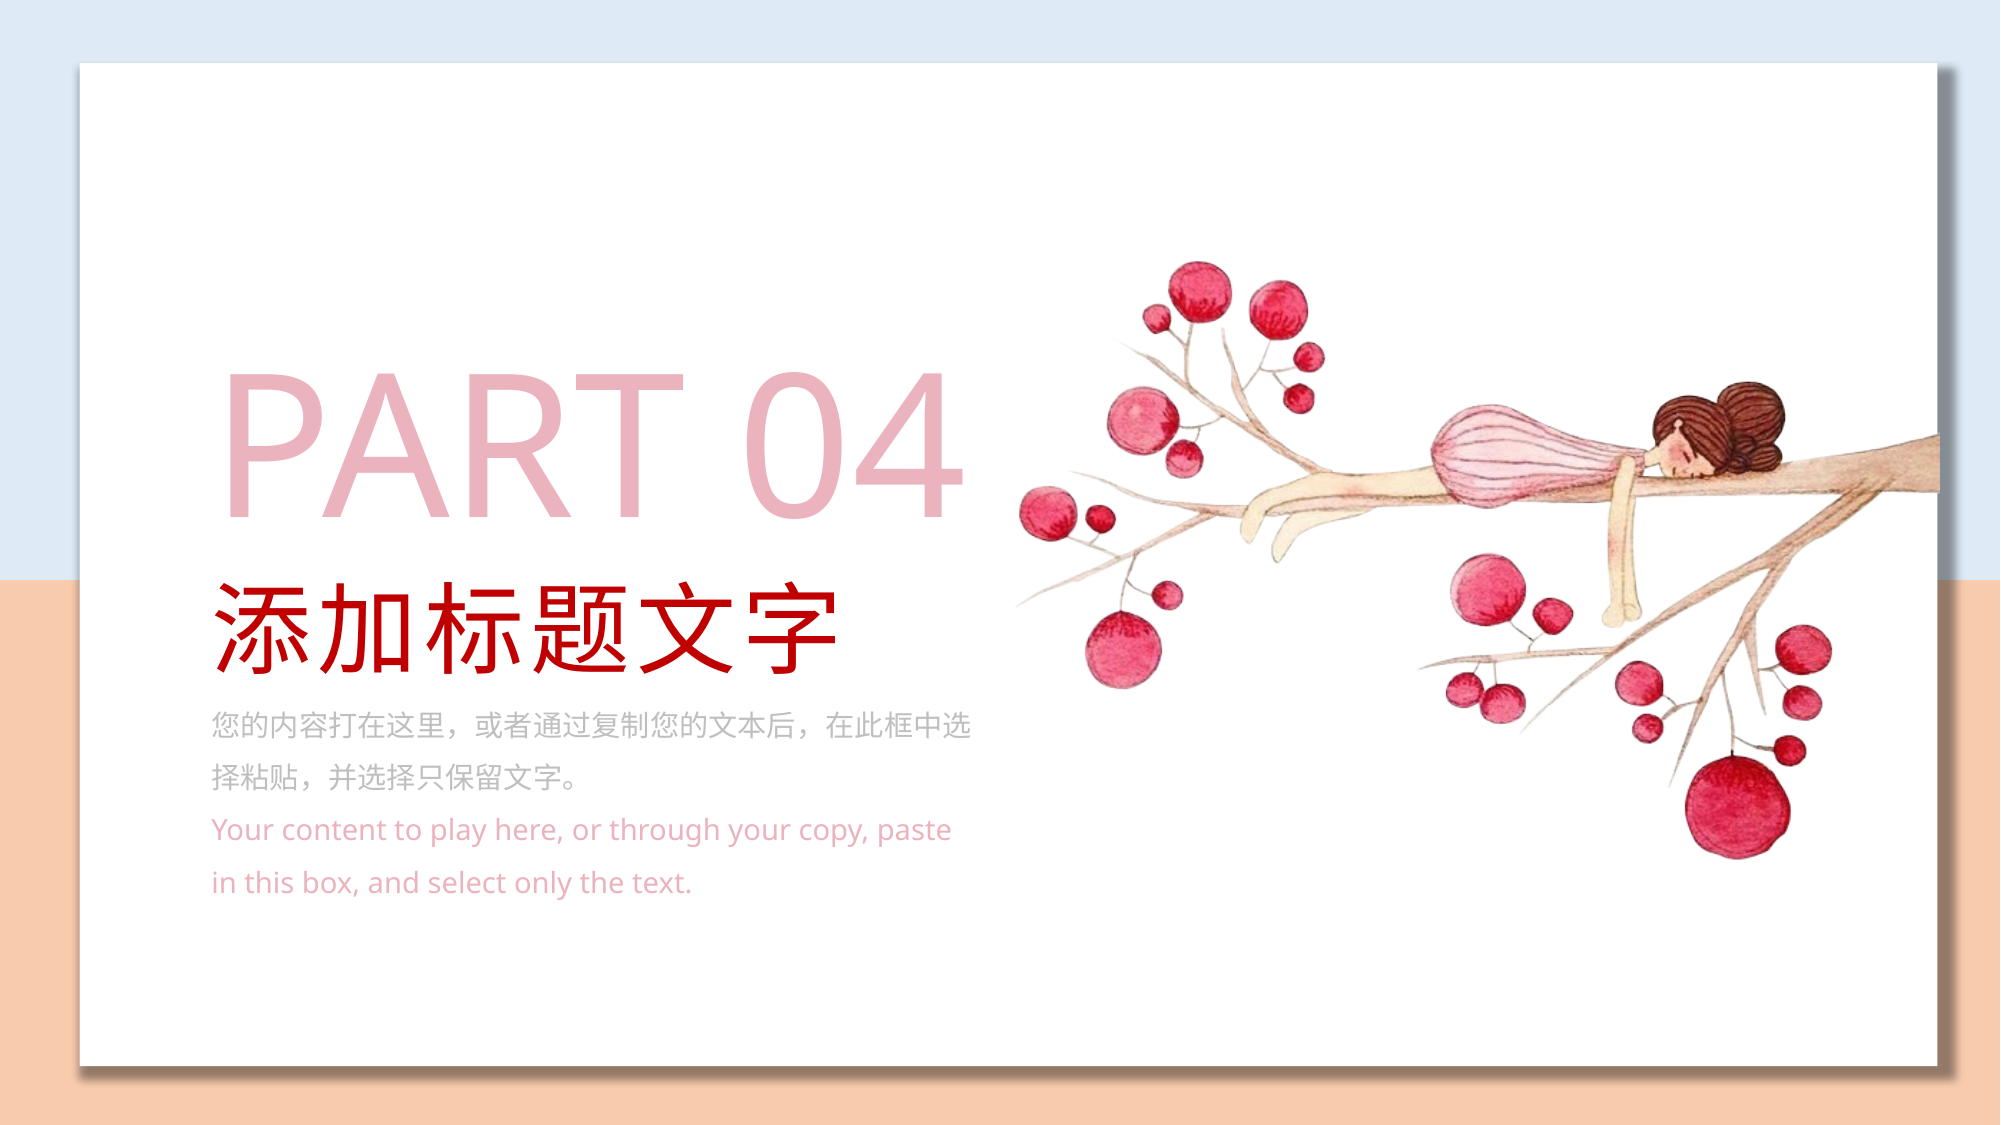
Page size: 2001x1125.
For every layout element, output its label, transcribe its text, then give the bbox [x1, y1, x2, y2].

text_box 您的内容打在这里，或者通过复制您的文本后，在此框中选择粘贴，并选择只保留文字。 Your content to play here, or through your copy, paste in this box, and select only the text. [196, 681, 988, 907]
picture [952, 58, 1940, 903]
text_box PART 04 [196, 310, 952, 565]
text_box 添加标题文字 [196, 558, 924, 681]
